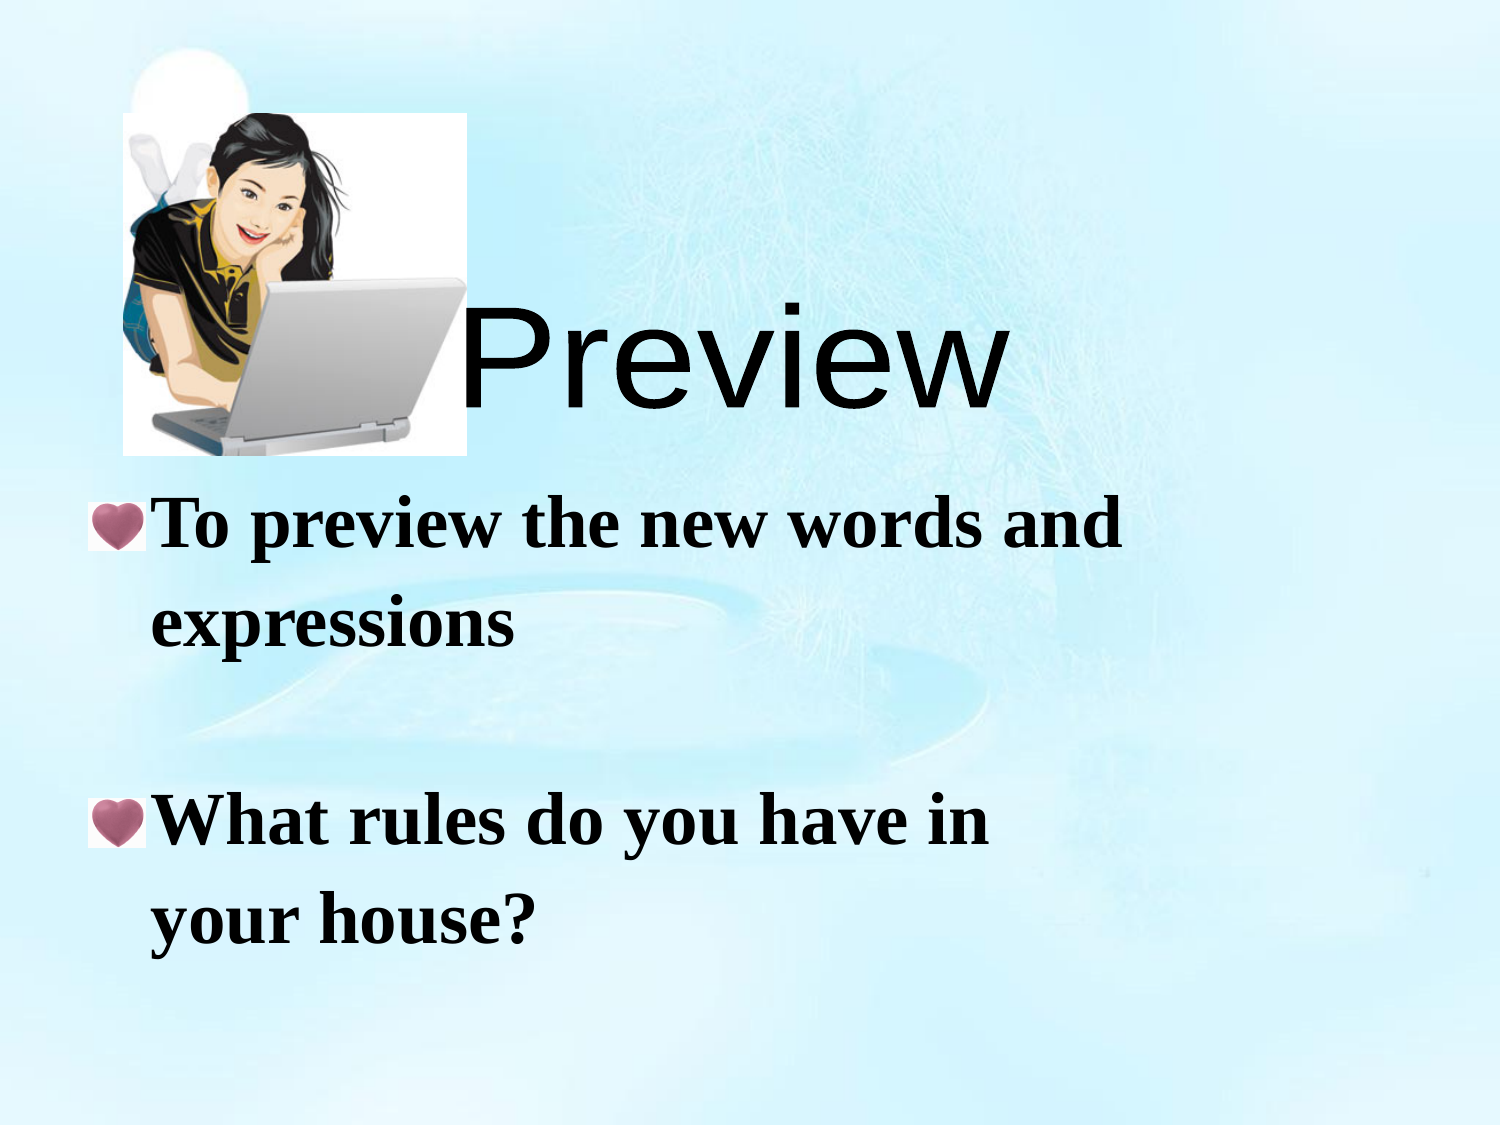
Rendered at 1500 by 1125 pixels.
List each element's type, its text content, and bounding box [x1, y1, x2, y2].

picture [0, 0, 1500, 1125]
text_box To preview the new words and expressions What rules do you have in your house? [135, 456, 1164, 966]
